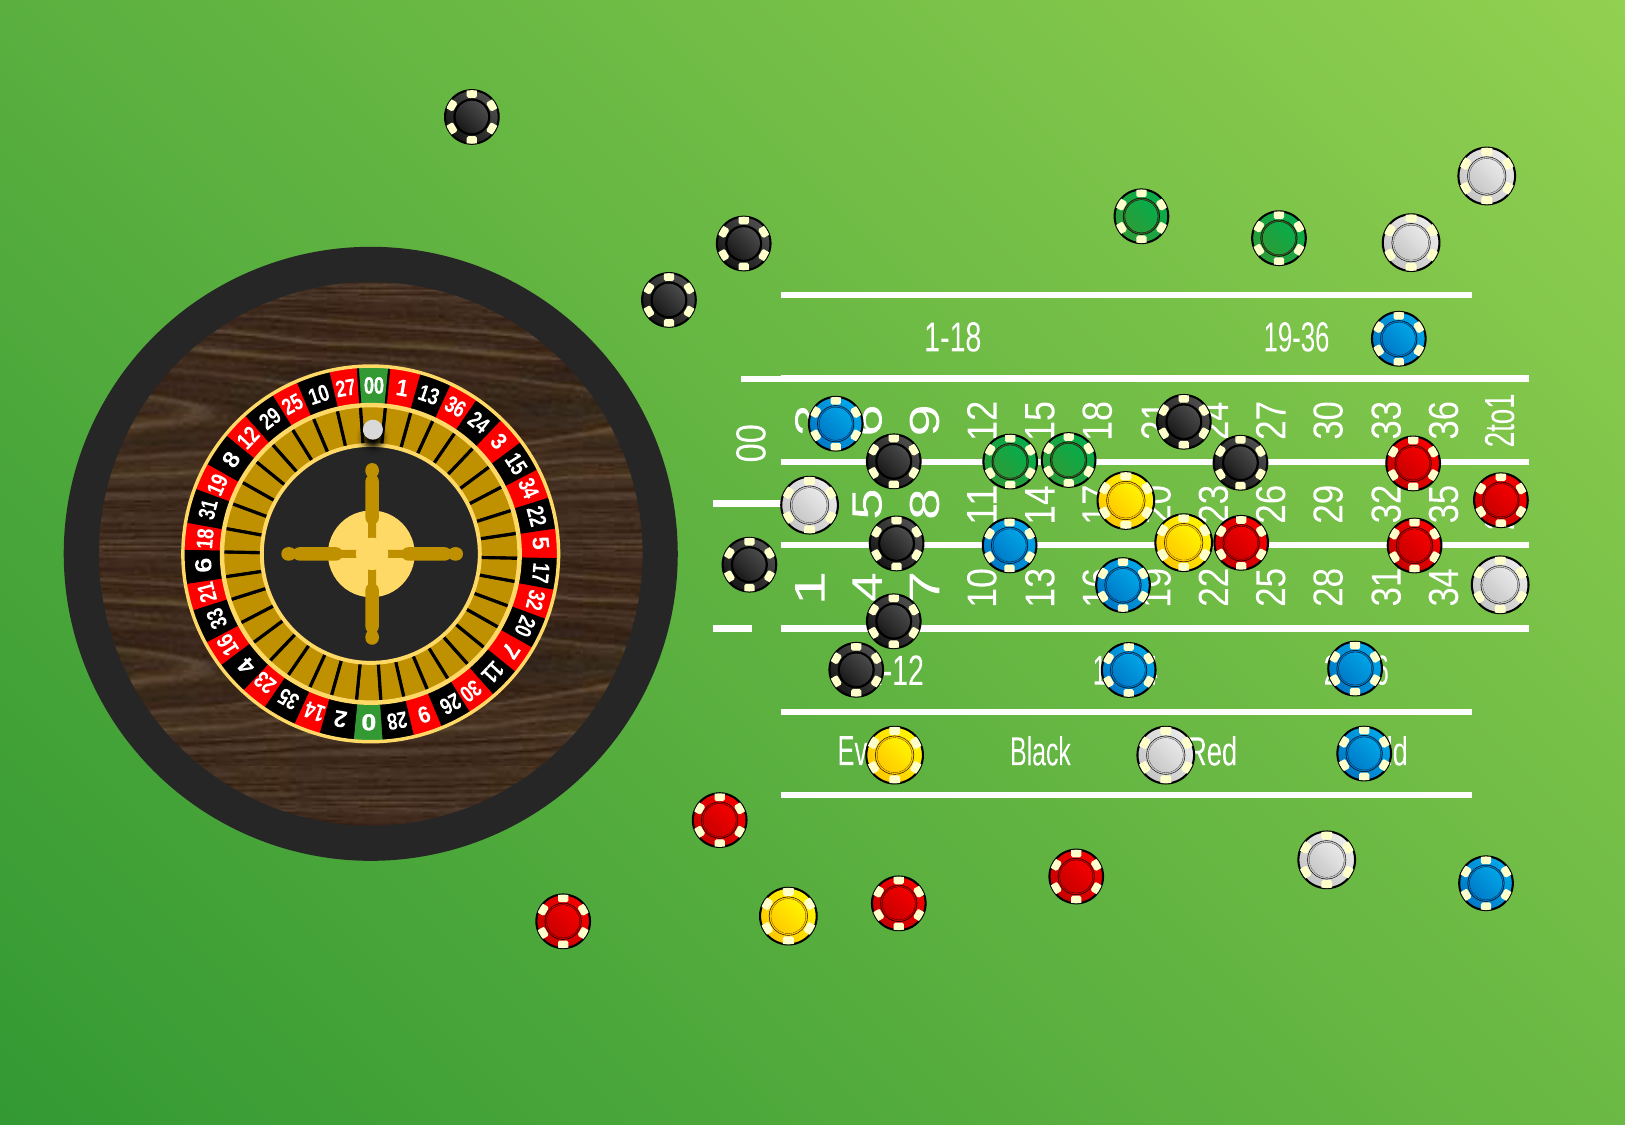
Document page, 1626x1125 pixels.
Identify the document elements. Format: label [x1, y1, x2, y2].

text_box [445, 90, 499, 144]
text_box [1214, 515, 1269, 570]
text_box [1471, 556, 1529, 614]
text_box [1387, 518, 1442, 573]
text_box [642, 273, 696, 327]
text_box [1337, 726, 1392, 781]
text_box [1155, 514, 1213, 571]
text_box [1371, 311, 1426, 366]
text_box [760, 887, 817, 945]
text_box [829, 642, 884, 697]
text_box [866, 434, 921, 489]
text_box [869, 516, 924, 571]
text_box [866, 726, 923, 784]
text_box [808, 396, 863, 451]
text_box [866, 594, 921, 649]
text_box [1096, 558, 1150, 612]
text_box [1101, 643, 1156, 697]
text_box [1041, 433, 1096, 487]
text_box [982, 518, 1037, 573]
text_box [871, 876, 926, 931]
text_box [1382, 214, 1440, 271]
text_box [1328, 641, 1382, 696]
text_box [1213, 435, 1268, 490]
text_box [983, 434, 1038, 489]
text_box [1252, 211, 1306, 266]
text_box [0, 0, 1625, 1125]
text_box [781, 476, 838, 534]
text_box [1474, 473, 1528, 528]
text_box [722, 537, 777, 592]
text_box [1137, 726, 1195, 784]
text_box [536, 894, 590, 949]
text_box [1458, 147, 1516, 205]
text_box [1049, 849, 1104, 904]
text_box [1156, 394, 1211, 449]
text_box [1097, 472, 1155, 529]
text_box [692, 793, 747, 847]
text_box [1386, 436, 1440, 491]
text_box [63, 246, 678, 861]
text_box [716, 216, 771, 271]
text_box [1459, 856, 1513, 911]
text_box [1298, 831, 1356, 889]
text_box [712, 295, 1530, 796]
text_box [1114, 189, 1169, 244]
